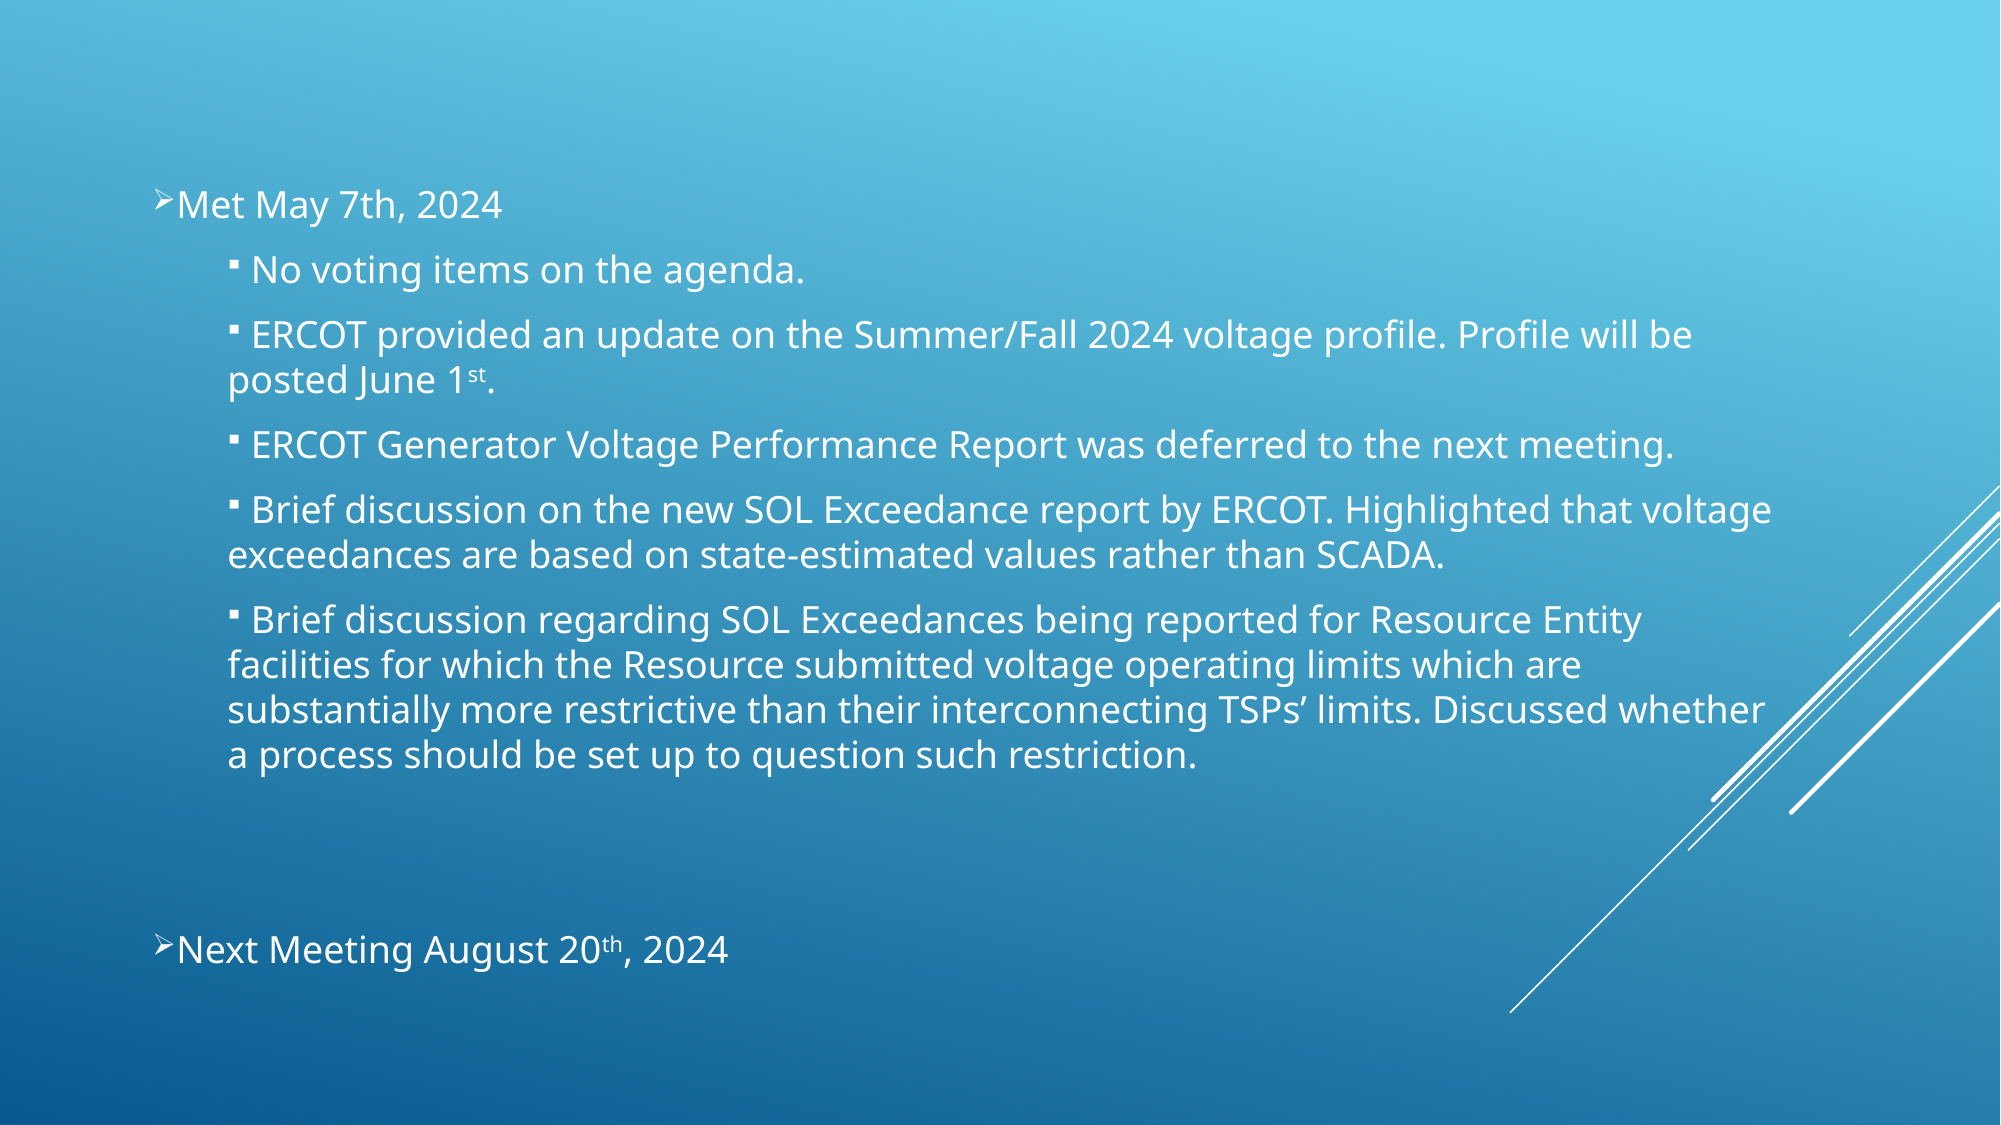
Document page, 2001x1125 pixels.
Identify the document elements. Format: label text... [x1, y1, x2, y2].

text_box Met May 7th, 2024 No voting items on the agenda. ERCOT provided an update on the Summer/Fall 2024 voltage profile. Profile will be posted June 1st. ERCOT Generator Voltage Performance Report was deferred to the next meeting. Brief discussion on the new SOL Exceedance report by ERCOT. Highlighted that voltage exceedances are based on state-estimated values rather than SCADA. Brief discussion regarding SOL Exceedances being reported for Resource Entity facilities for which the Resource submitted voltage operating limits which are substantially more restrictive than their interconnecting TSPs’ limits. Discussed whether a process should be set up to question such restriction. Next Meeting August 20th, 2024 [137, 173, 1809, 1019]
